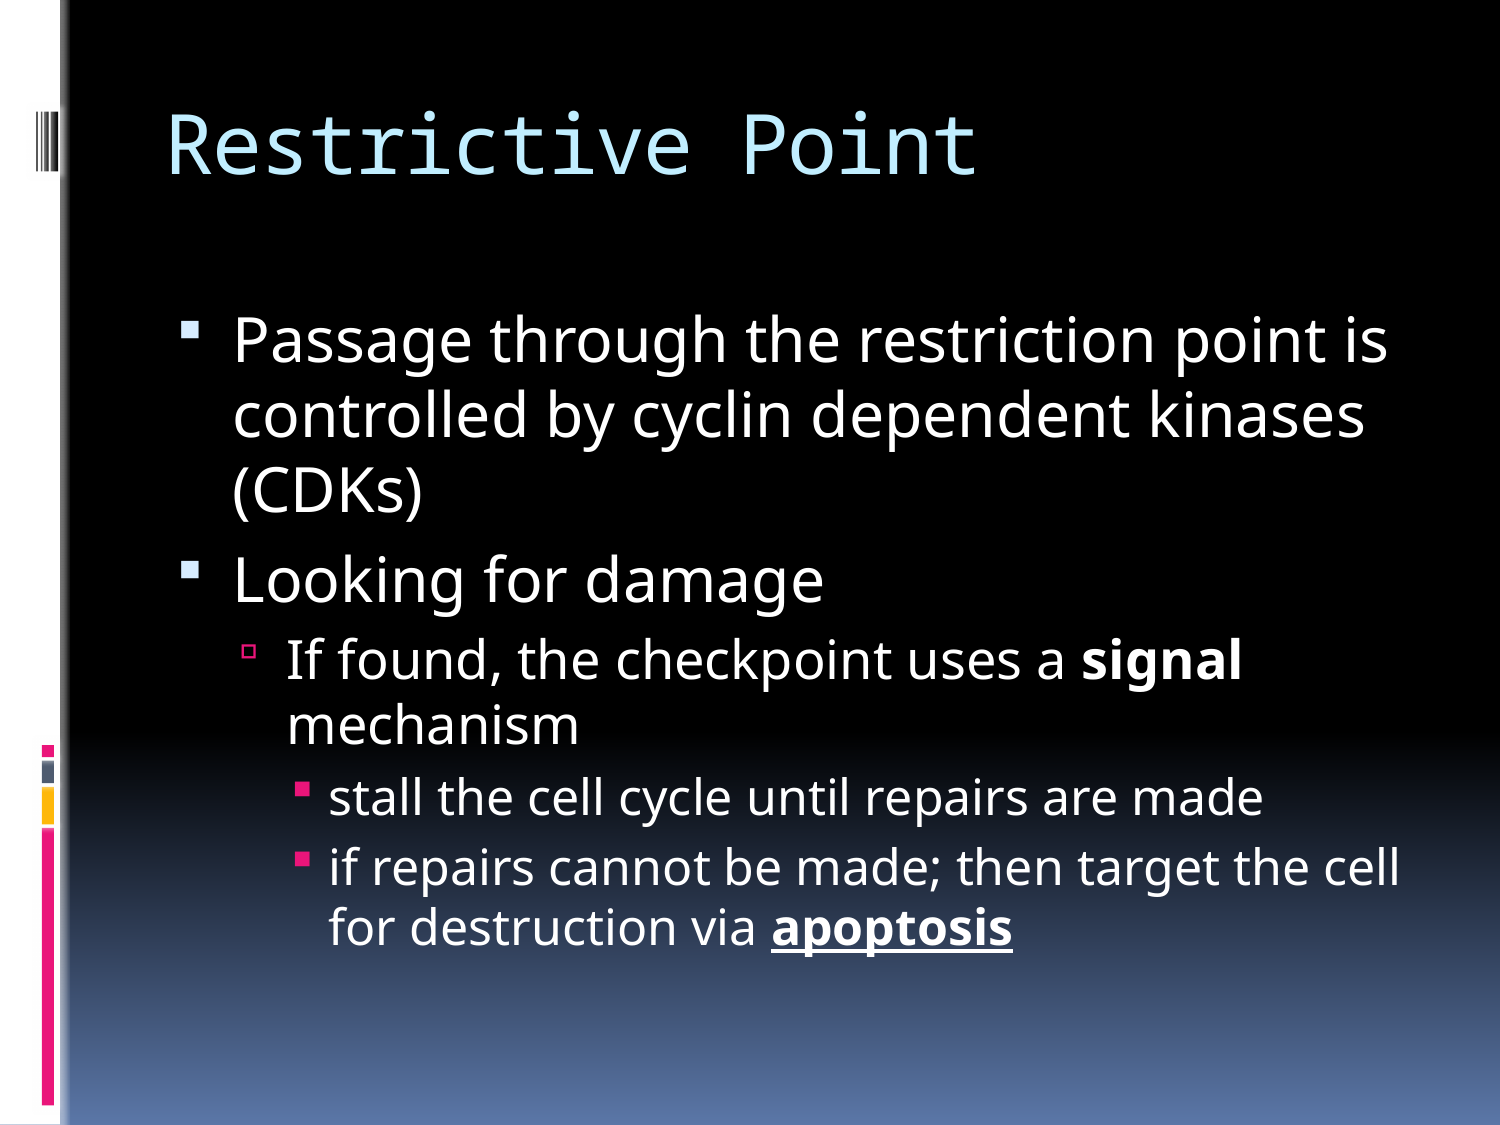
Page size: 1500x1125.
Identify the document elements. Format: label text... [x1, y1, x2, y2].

title Restrictive Point [150, 84, 1425, 235]
list Passage through the restriction point is controlled by cyclin dependent kinases (CDKs) Looking for damage If found, the checkpoint uses a signal mechanism stall the cell cycle until repairs are made if repairs cannot be made; then target the cell for destruction via apoptosis [150, 292, 1425, 1043]
